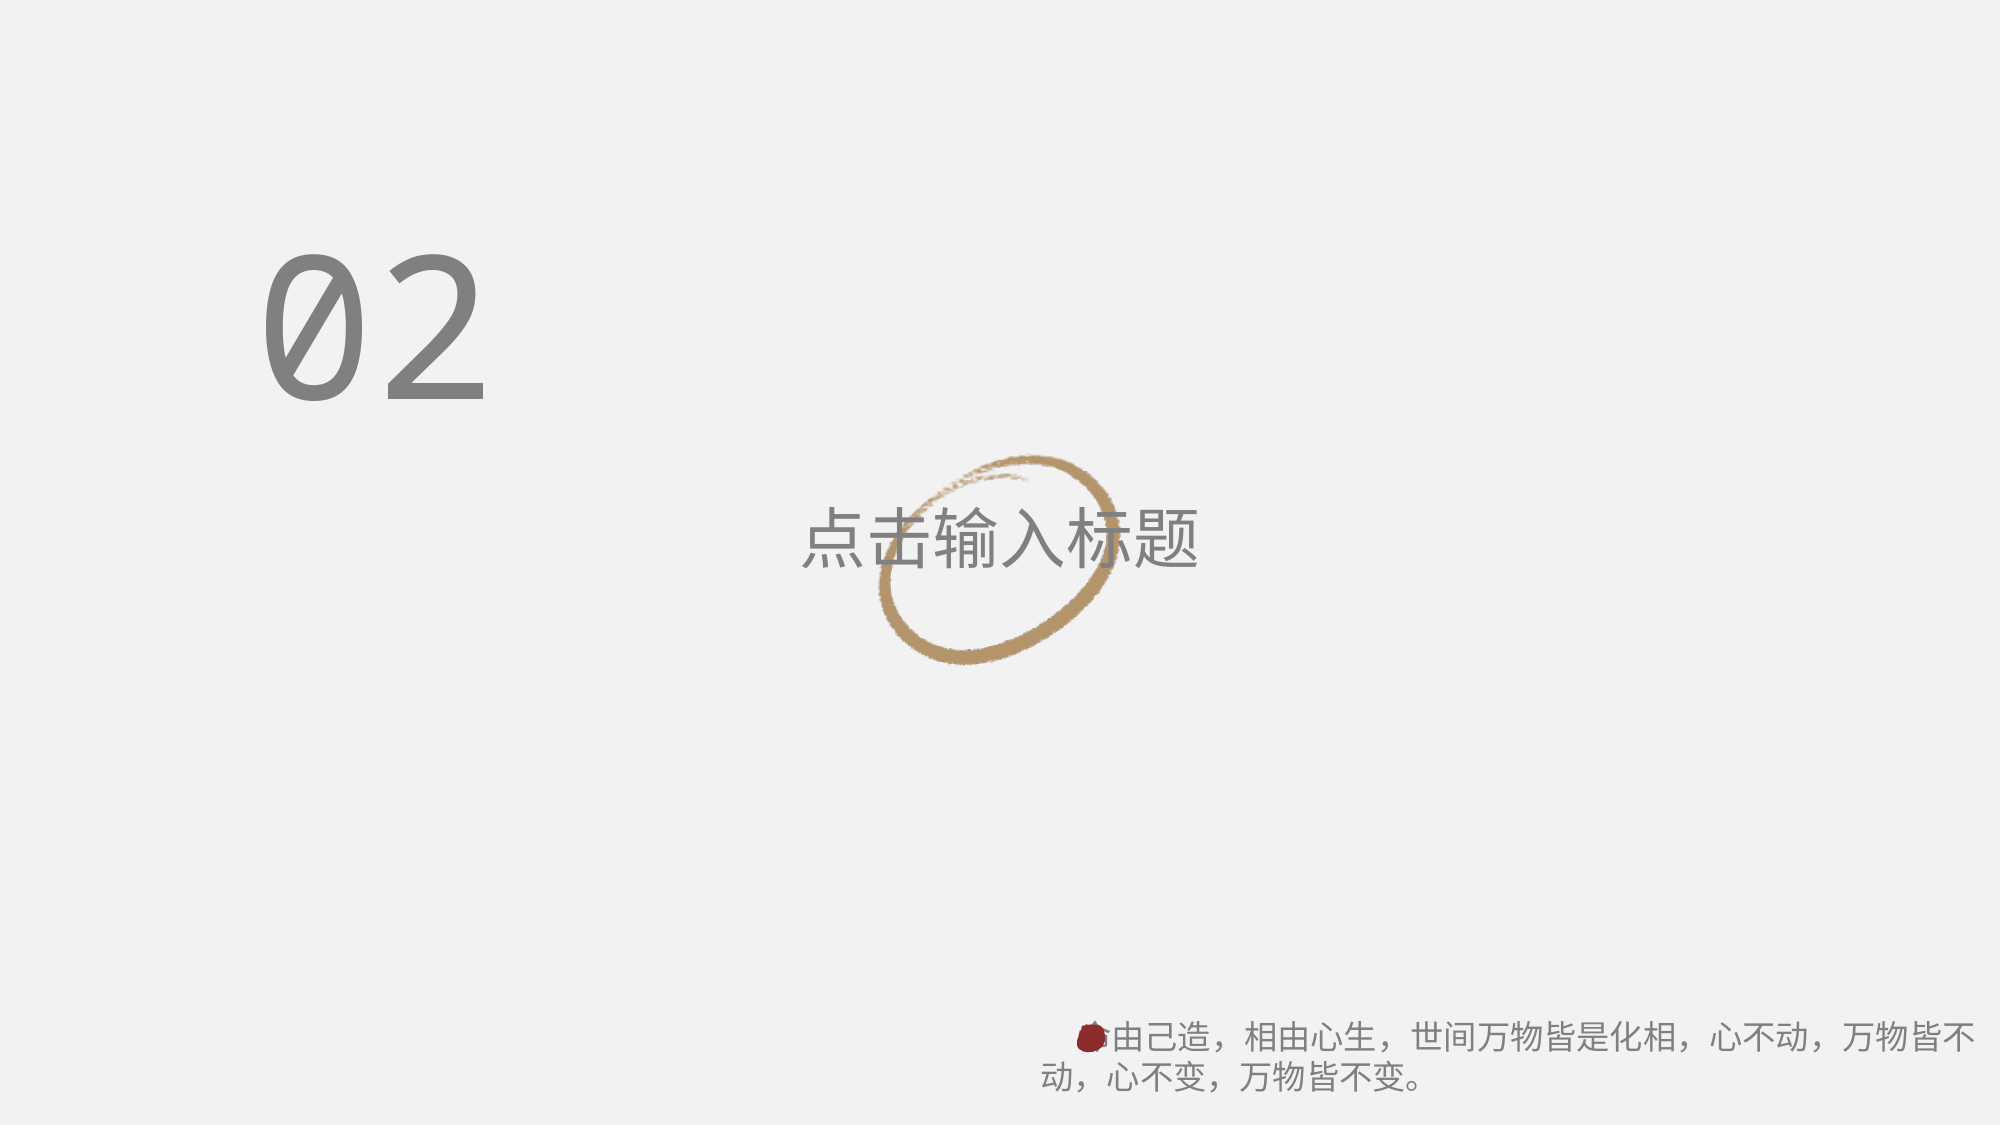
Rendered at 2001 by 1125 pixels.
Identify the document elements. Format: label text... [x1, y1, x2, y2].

text_box [1076, 1023, 1107, 1054]
text_box 点击输入标题 [784, 489, 874, 585]
text_box 命由己造，相由心生，世间万物皆是化相，心不动，万物皆不动，心不变，万物皆不变。 [1025, 1009, 2000, 1104]
text_box 02 [239, 192, 510, 448]
picture [874, 449, 1126, 668]
text_box 点击输入标题 [1126, 489, 1216, 585]
